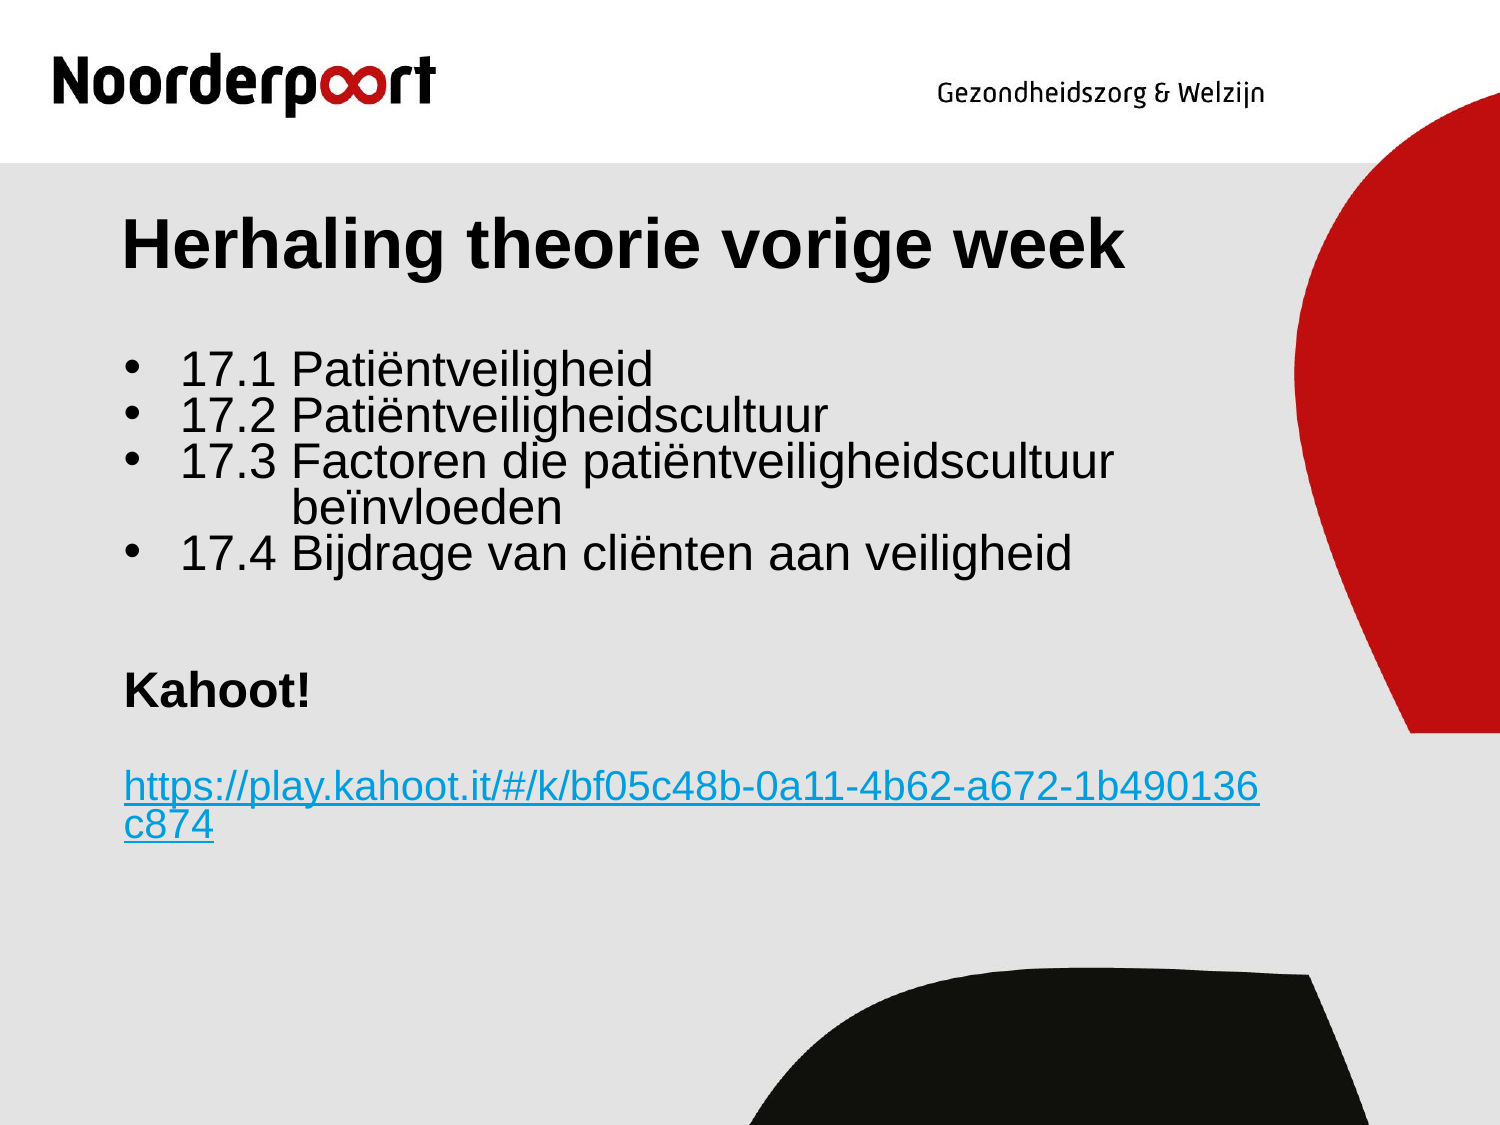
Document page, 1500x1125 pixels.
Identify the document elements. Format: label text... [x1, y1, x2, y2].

title Herhaling theorie vorige week [106, 187, 1290, 294]
list 17.1 Patiëntveiligheid 17.2 Patiëntveiligheidscultuur 17.3 Factoren die patiëntveiligheidscultuur beïnvloeden 17.4 Bijdrage van cliënten aan veiligheid Kahoot! https://play.kahoot.it/#/k/bf05c48b-0a11-4b62-a672-1b490136c874 [108, 343, 1292, 927]
picture [0, 0, 1500, 1125]
